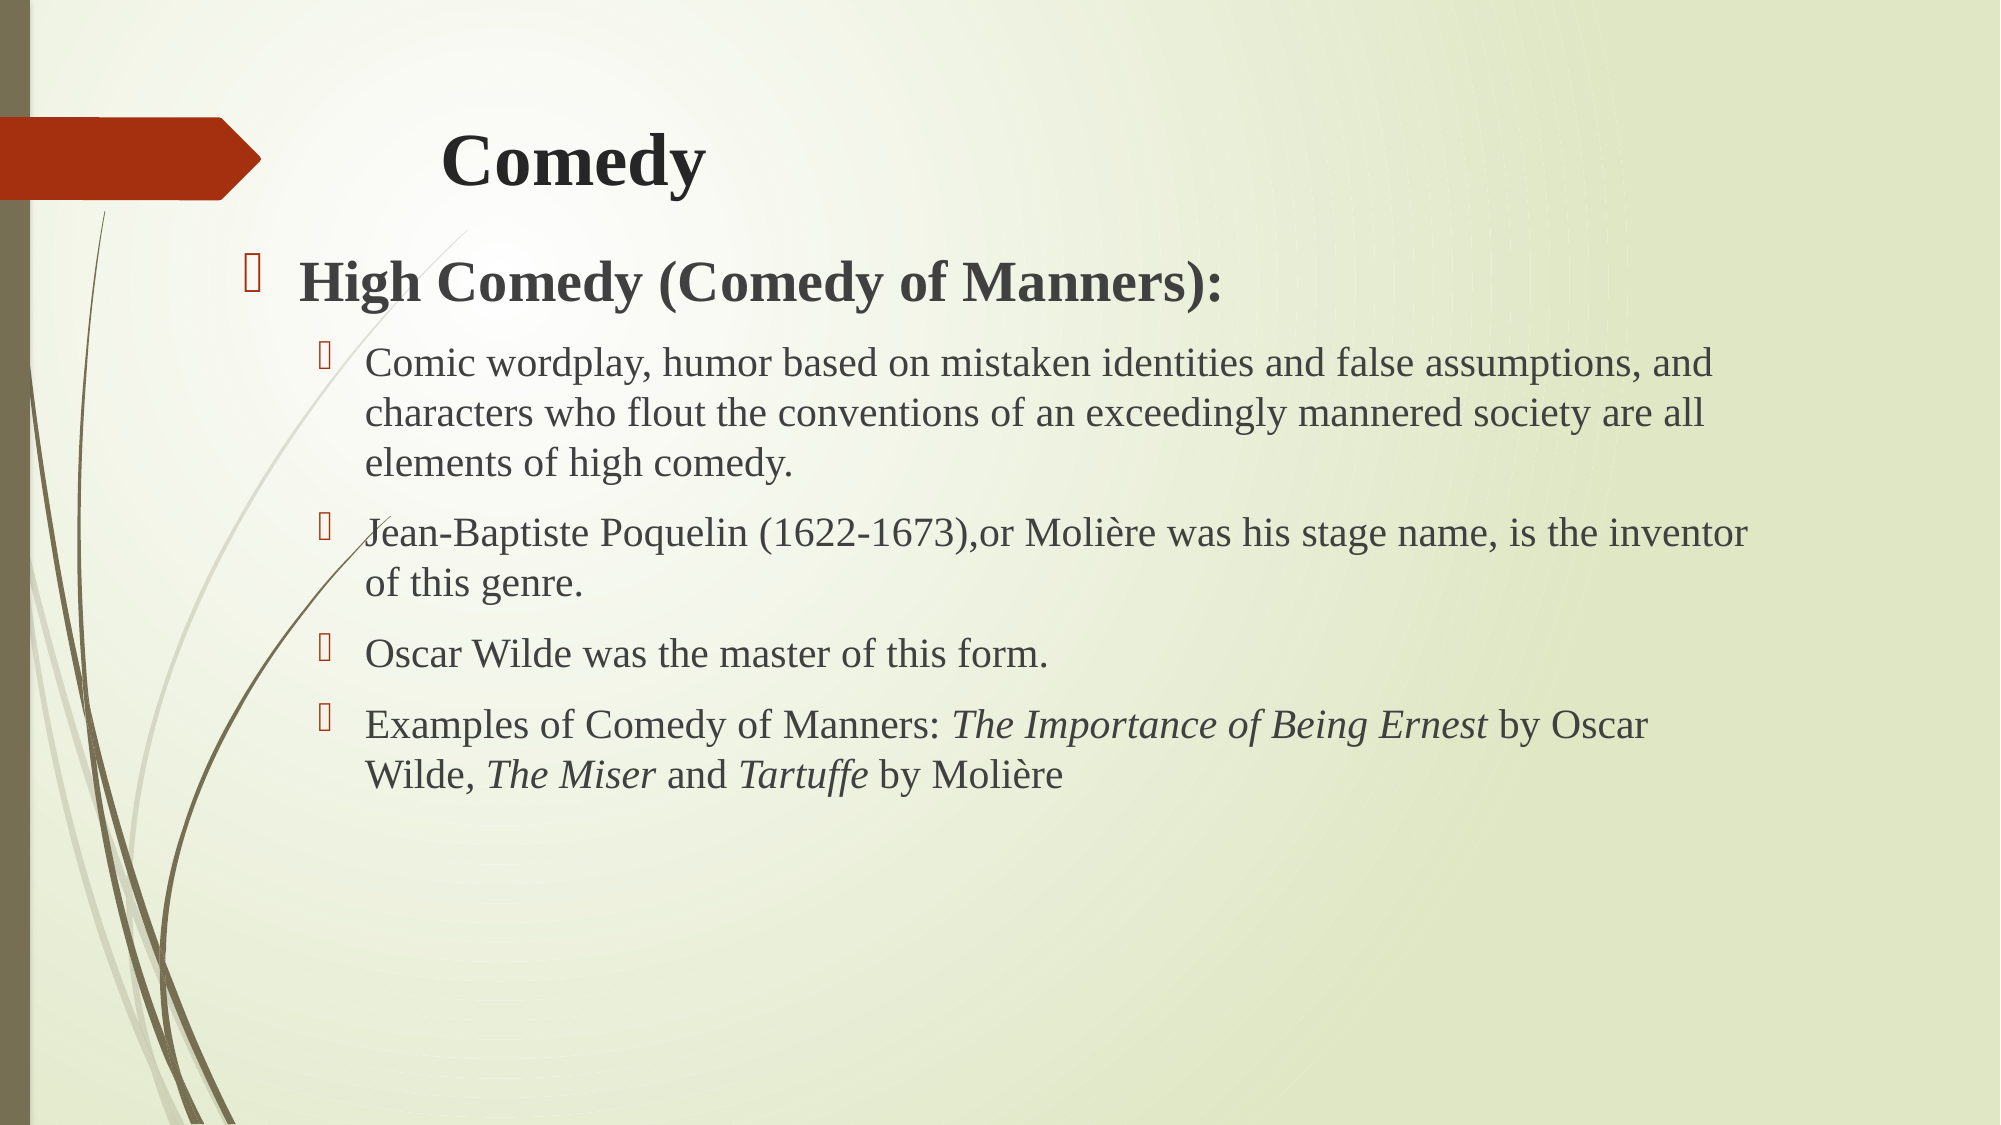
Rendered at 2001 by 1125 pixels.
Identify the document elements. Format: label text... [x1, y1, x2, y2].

title Comedy [425, 102, 1888, 313]
list High Comedy (Comedy of Manners): Comic wordplay, humor based on mistaken identities and false assumptions, and characters who flout the conventions of an exceedingly mannered society are all elements of high comedy. Jean-Baptiste Poquelin (1622-1673),or Molière was his stage name, is the inventor of this genre. Oscar Wilde was the master of this form. Examples of Comedy of Manners: The Importance of Being Ernest by Oscar Wilde, The Miser and Tartuffe by Molière [227, 235, 1766, 930]
